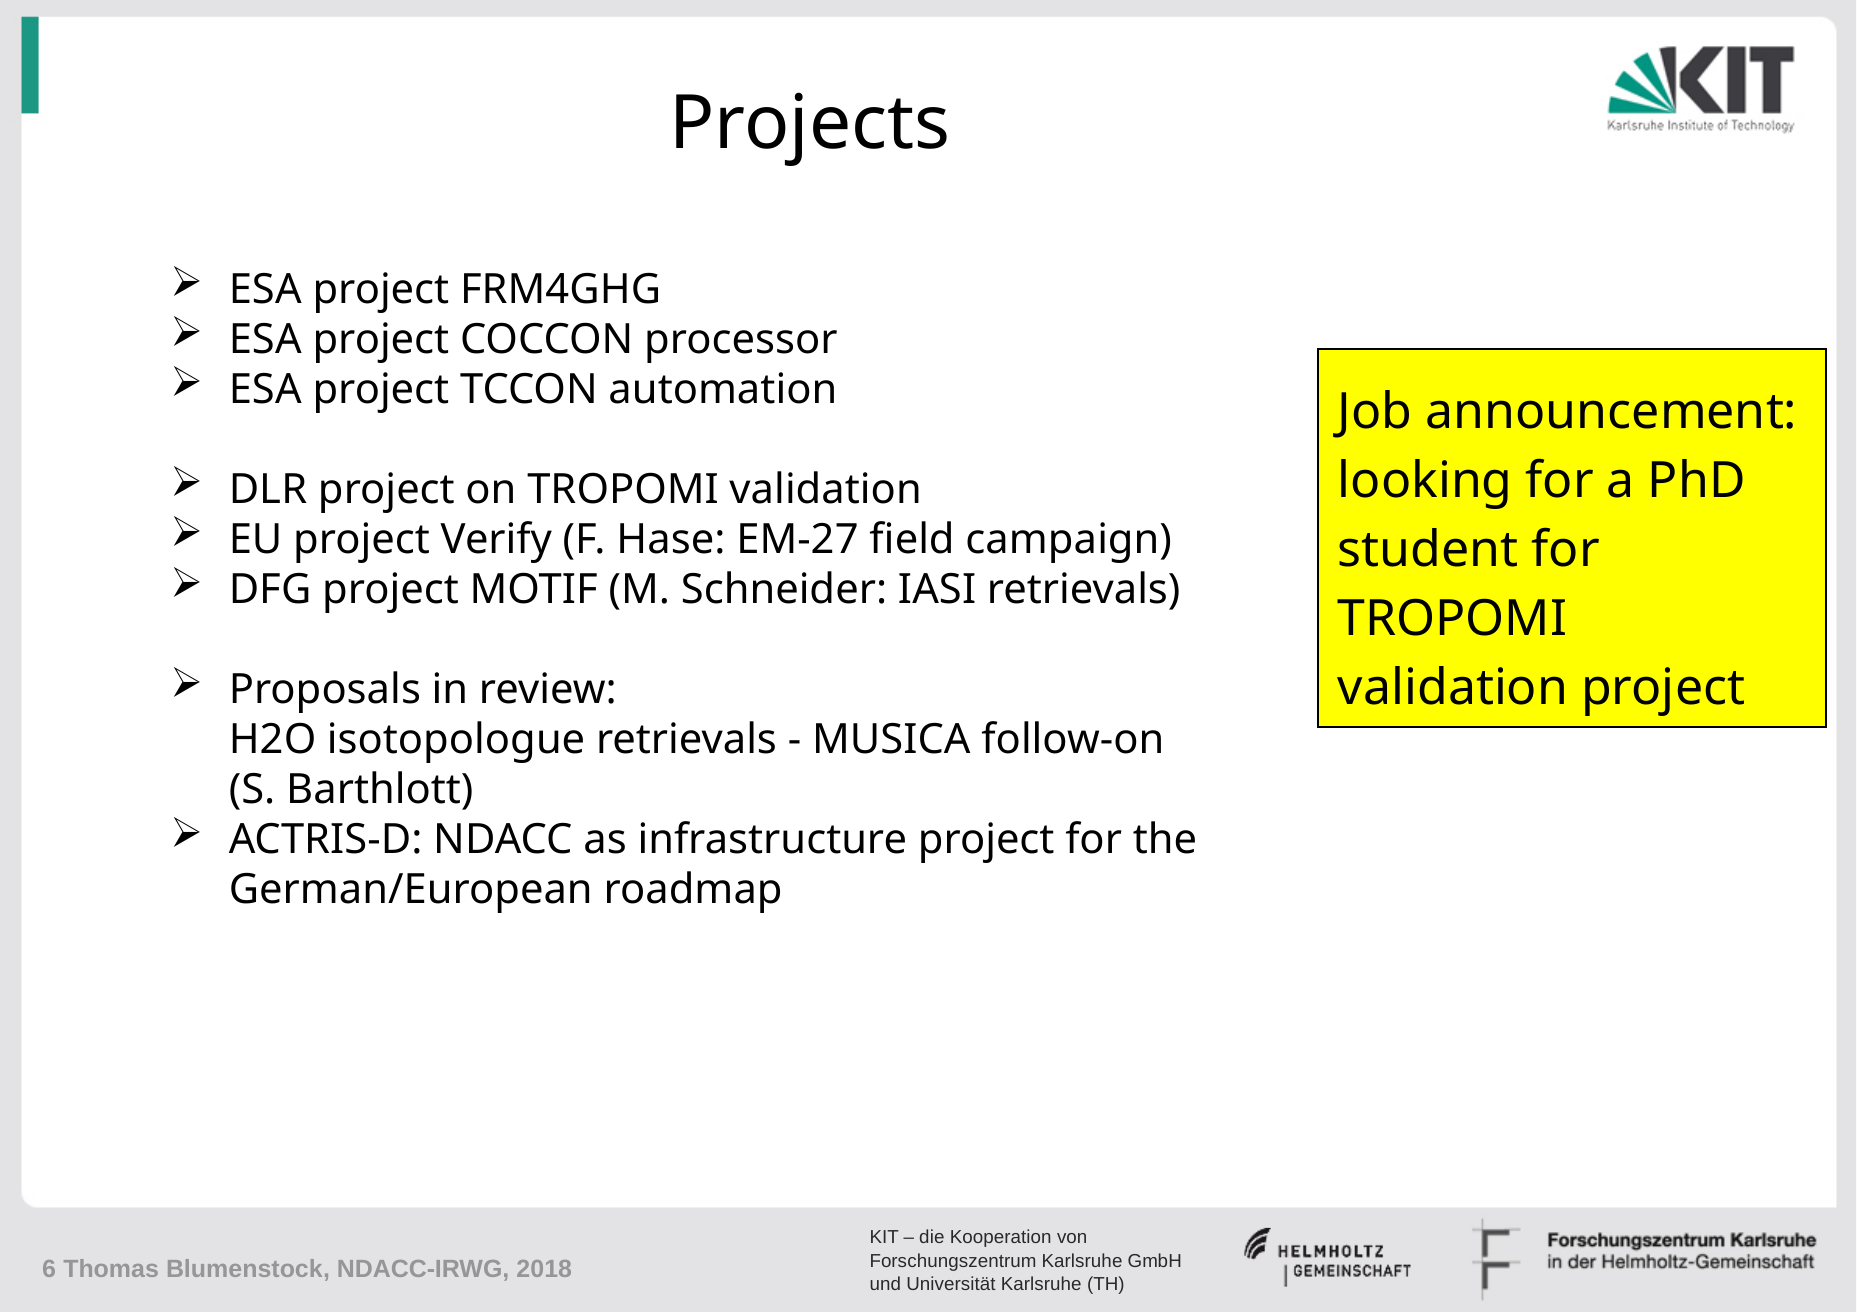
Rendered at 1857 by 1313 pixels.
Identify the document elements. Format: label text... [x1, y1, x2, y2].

text_box ESA project FRM4GHG ESA project COCCON processor ESA project TCCON automation DLR project on TROPOMI validation EU project Verify (F. Hase: EM-27 field campaign) DFG project MOTIF (M. Schneider: IASI retrievals) Proposals in review: H2O isotopologue retrievals - MUSICA follow-on (S. Barthlott) ACTRIS-D: NDACC as infrastructure project for the German/European roadmap [152, 252, 1295, 922]
text_box Job announcement: looking for a PhD student for TROPOMI validation project [1317, 349, 1826, 728]
title Projects [42, 52, 1578, 184]
footer 6 Thomas Blumenstock, NDACC-IRWG, 2018 [42, 1246, 704, 1283]
picture [0, 0, 1857, 1312]
